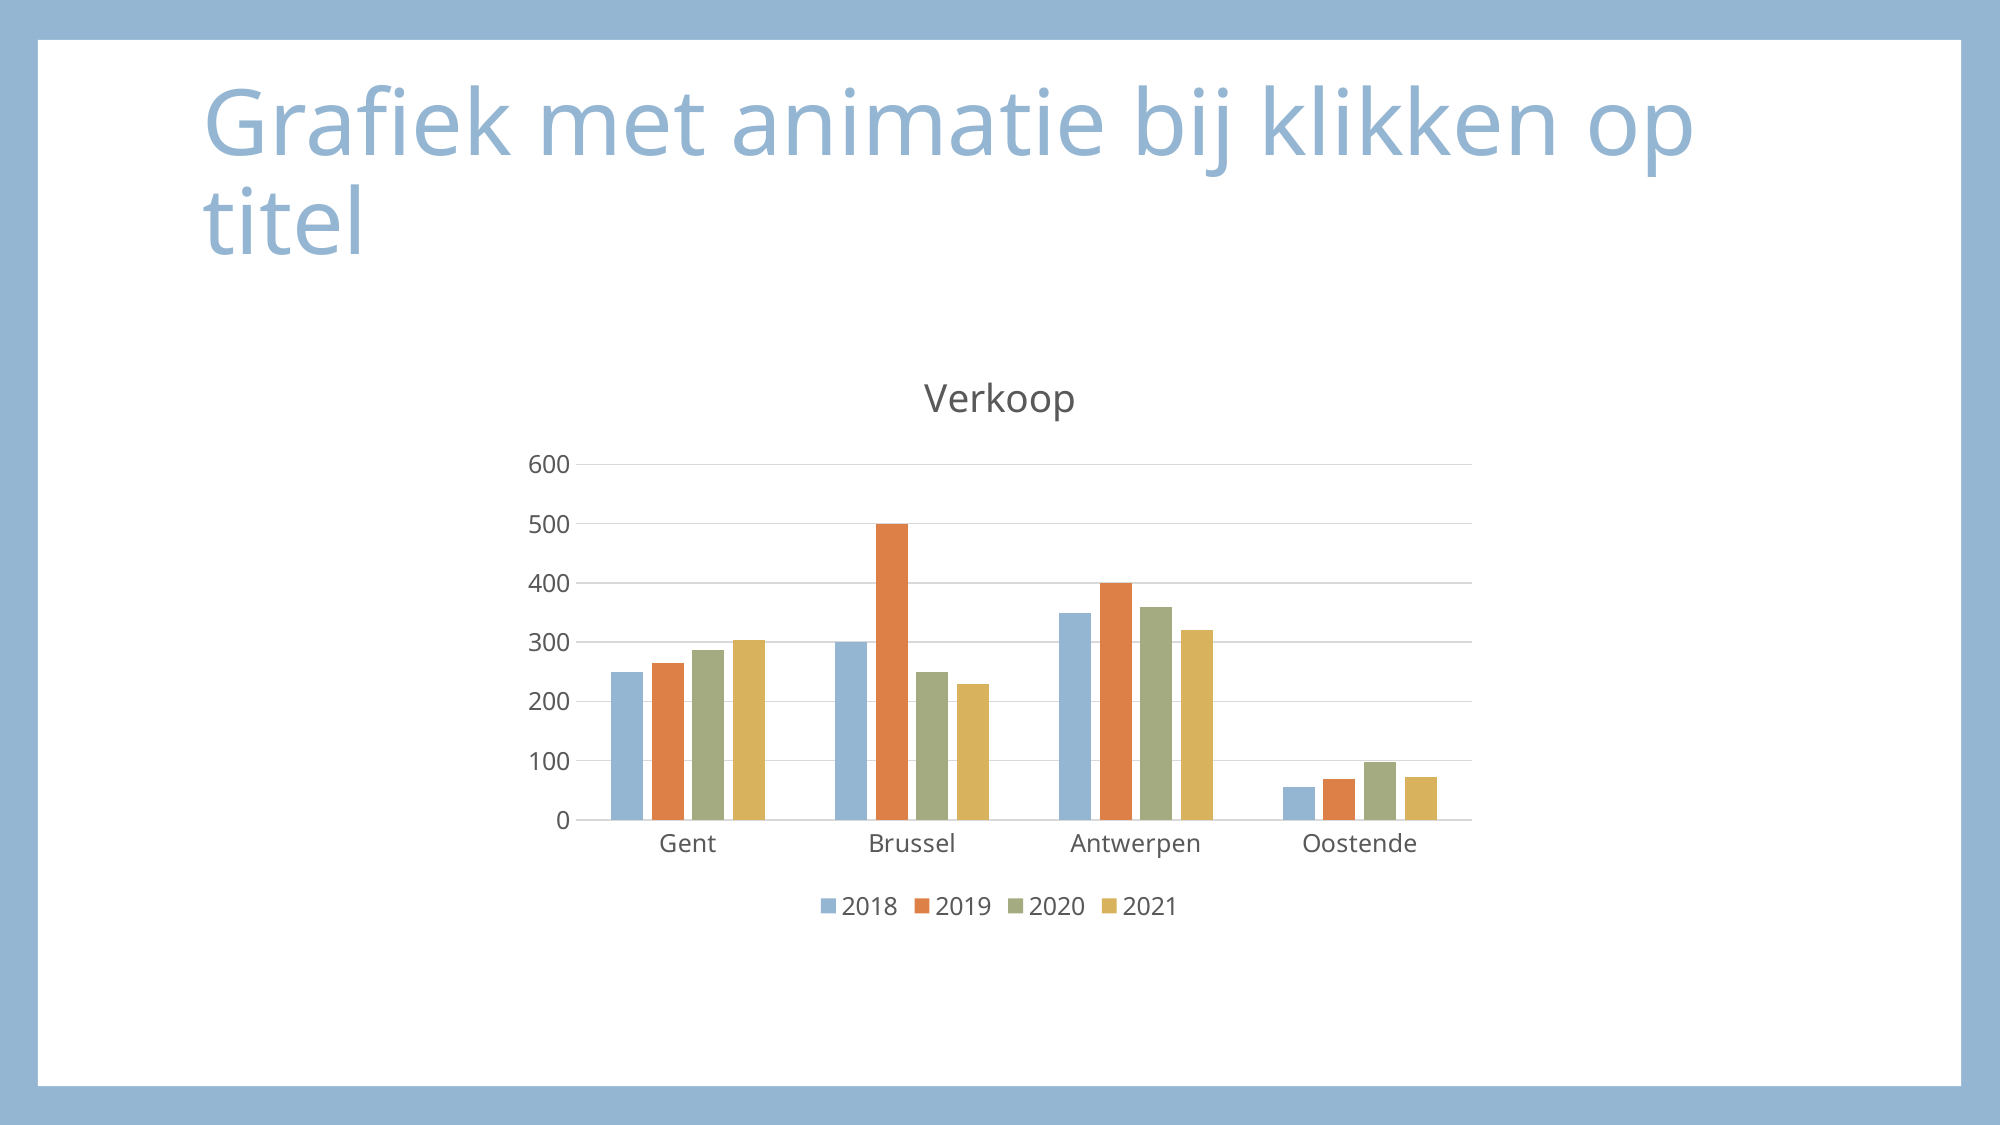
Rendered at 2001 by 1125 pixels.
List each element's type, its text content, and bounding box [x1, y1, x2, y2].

chart [508, 338, 1492, 930]
title Grafiek met animatie bij klikken op titel [187, 99, 1808, 252]
